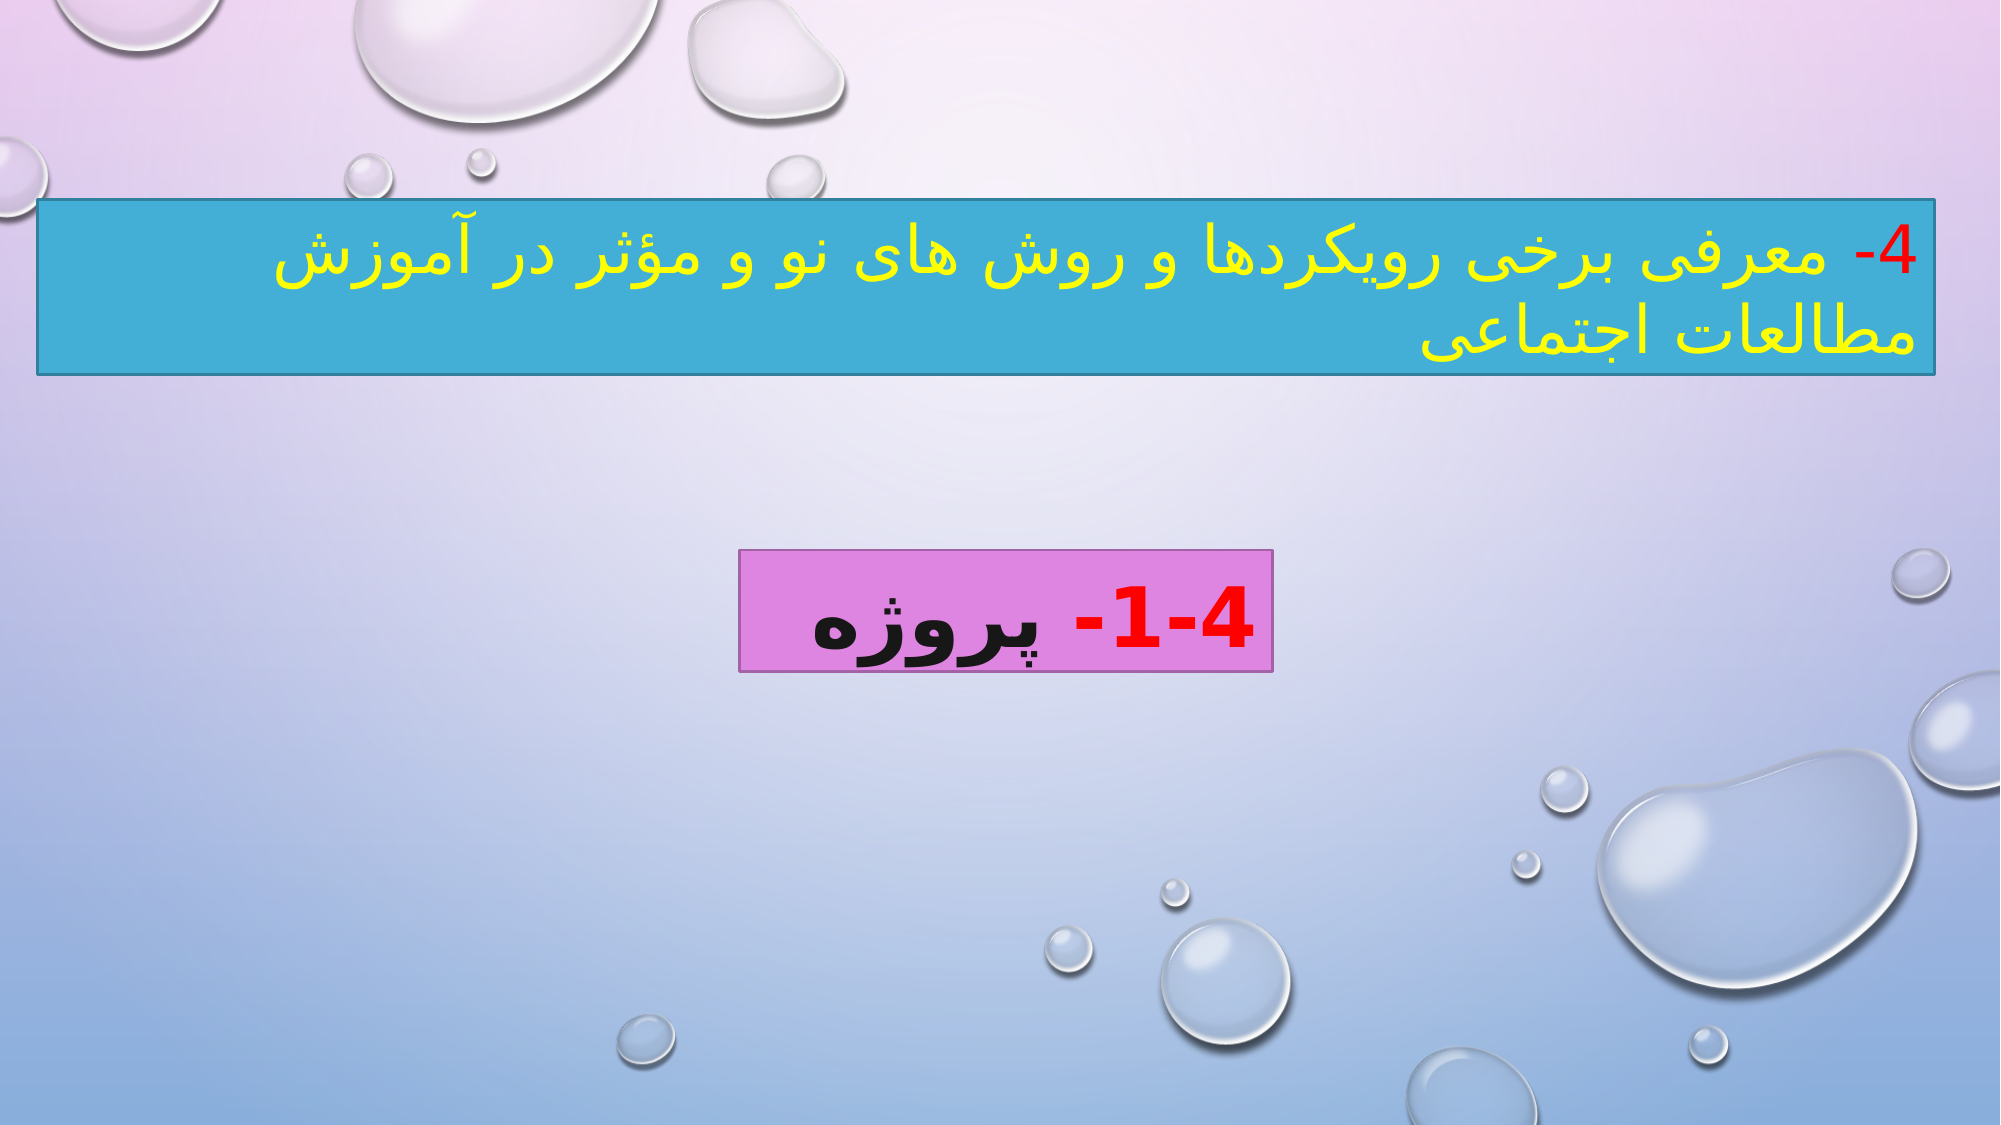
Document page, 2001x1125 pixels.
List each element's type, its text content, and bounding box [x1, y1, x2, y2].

text_box 4- معرفی برخی رويکردها و روش های نو و مؤثر در آموزش مطالعات اجتماعی [36, 198, 1936, 376]
text_box 1-4- پروژه [738, 549, 1274, 673]
picture [0, 0, 2000, 1125]
